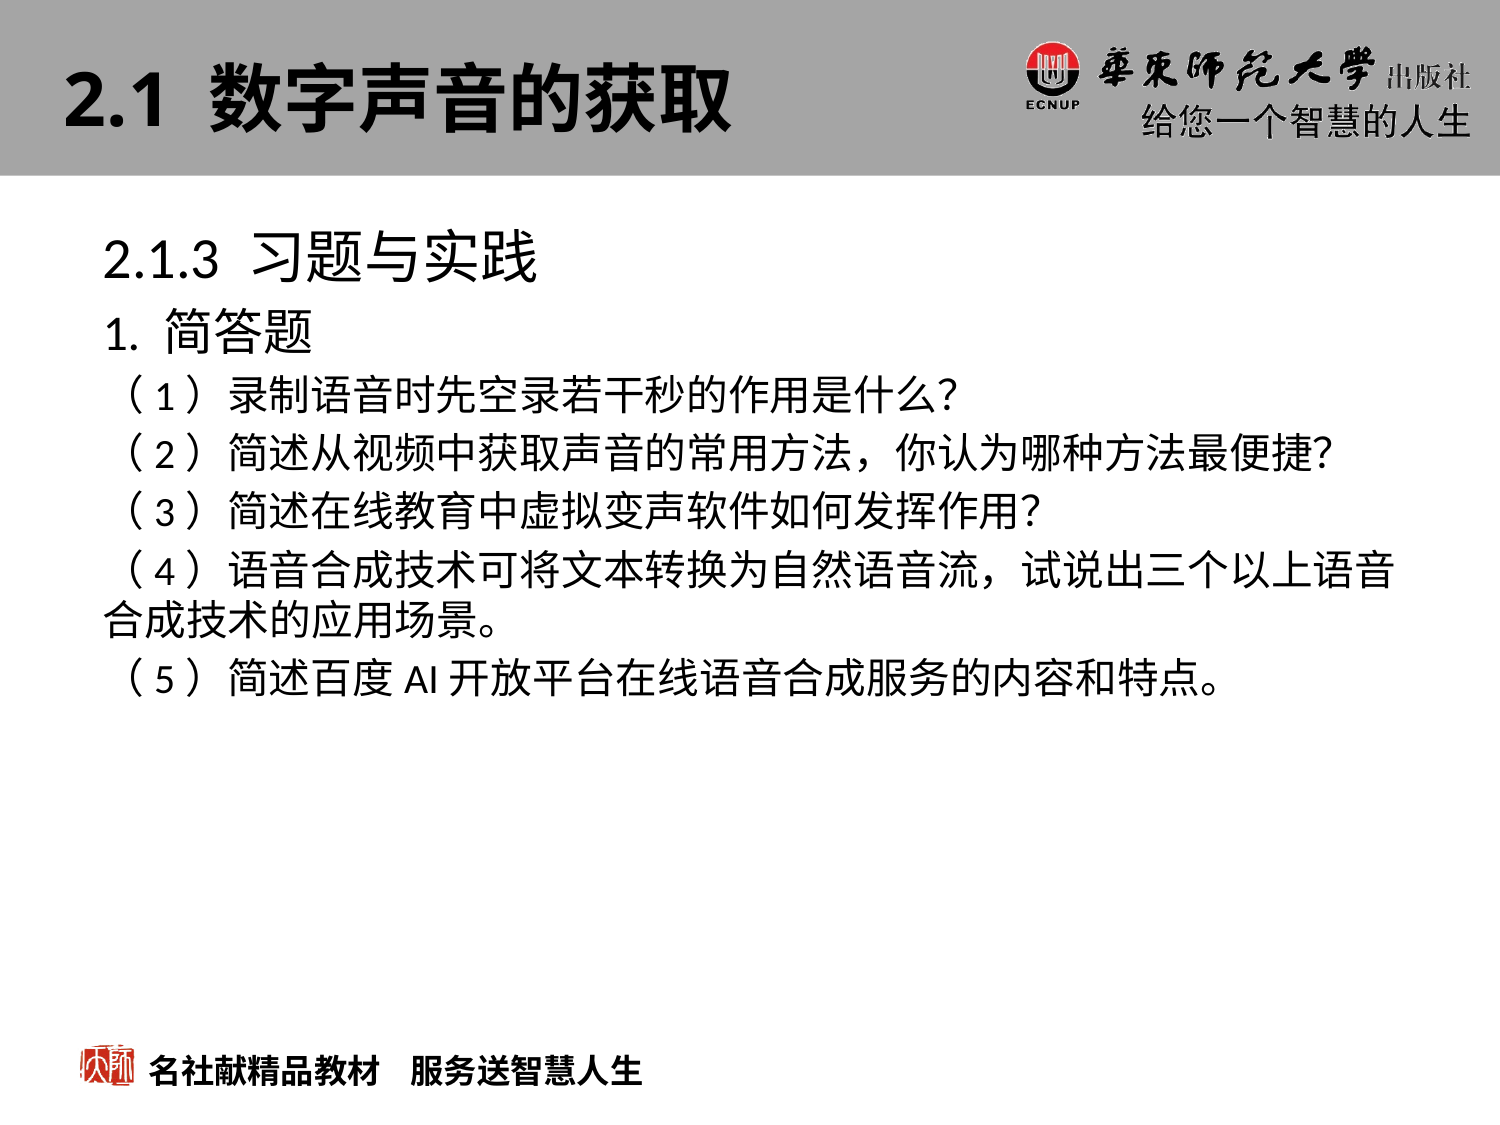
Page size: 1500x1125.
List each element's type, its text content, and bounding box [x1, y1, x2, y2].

text_box 2.1 数字声音的获取 [49, 56, 1212, 137]
picture [1009, 35, 1500, 153]
list 2.1.3 习题与实践 1. 简答题 （1）录制语音时先空录若干秒的作用是什么？ （2）简述从视频中获取声音的常用方法，你认为哪种方法最便捷？ （3）简述在线教育中虚拟变声软件如何发挥作用？ （4）语音合成技术可将文本转换为自然语音流，试说出三个以上语音合成技术的应用场景。 （5）简述百度AI开放平台在线语音合成服务的内容和特点。 [87, 212, 1432, 1050]
picture [70, 1042, 138, 1090]
